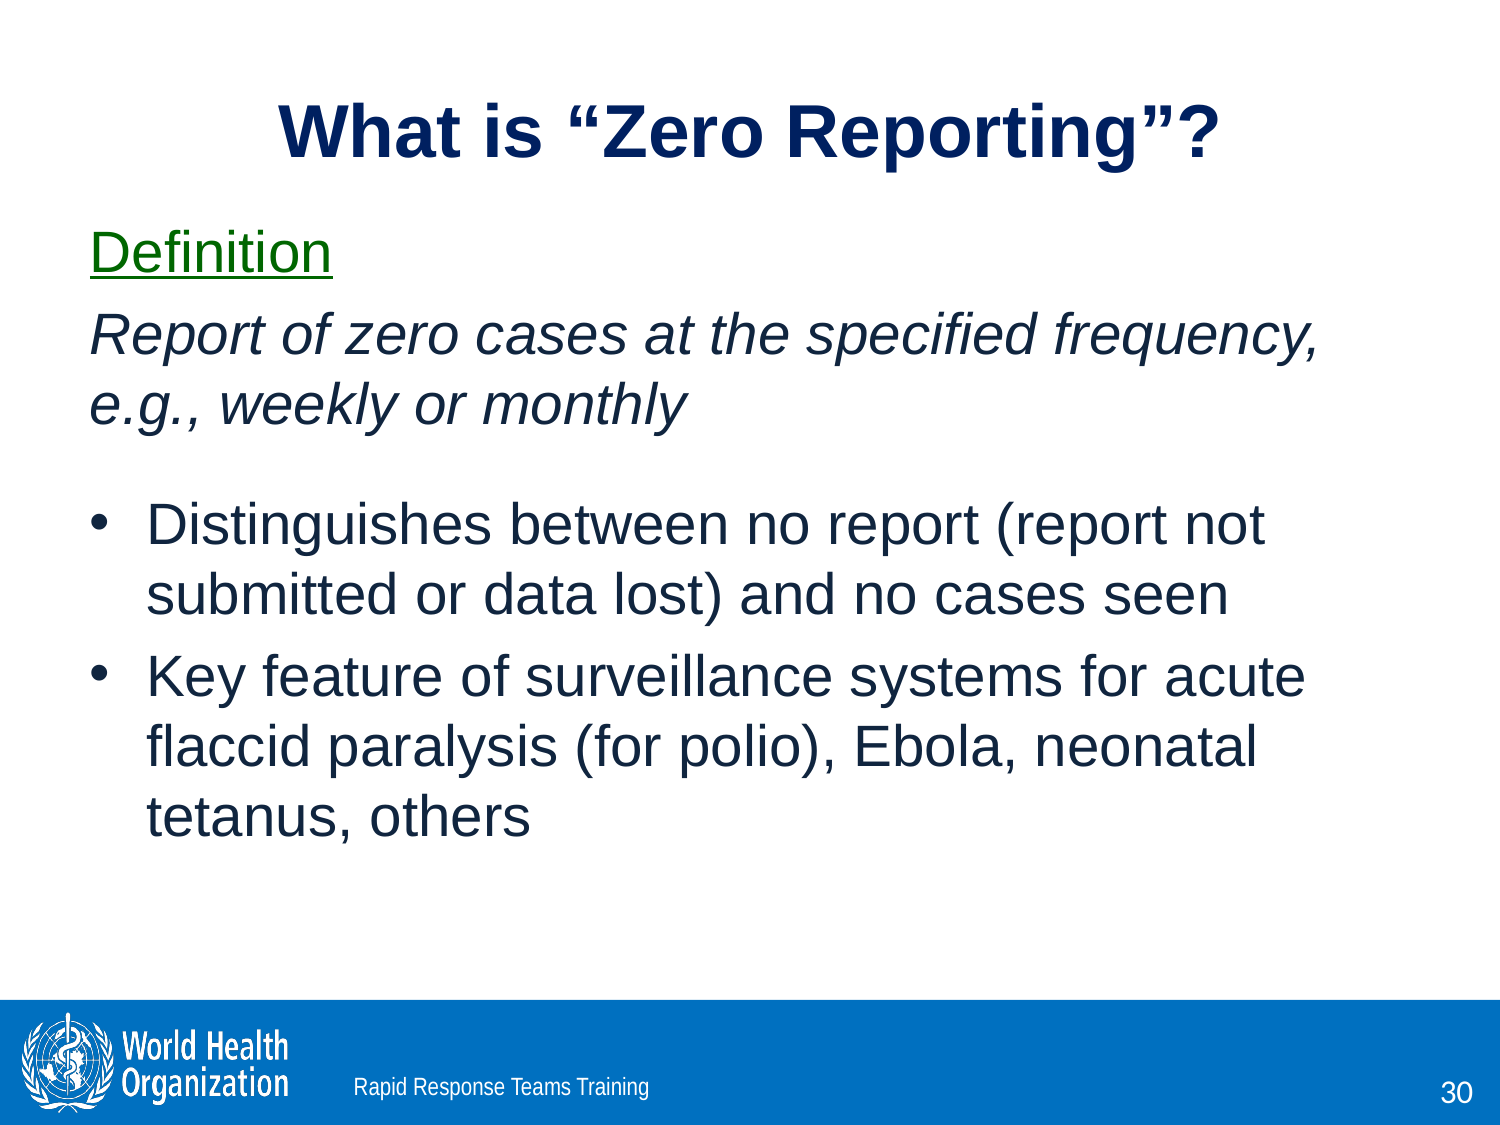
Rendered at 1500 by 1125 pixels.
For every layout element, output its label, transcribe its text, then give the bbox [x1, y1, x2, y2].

picture [21, 1012, 288, 1113]
text_box Definition Report of zero cases at the specified frequency, e.g., weekly or monthly Distinguishes between no report (report not submitted or data lost) and no cases seen Key feature of surveillance systems for acute flaccid paralysis (for polio), Ebola, neonatal tetanus, others [74, 207, 1425, 1025]
text_box What is “Zero Reporting”? [62, 46, 1439, 209]
